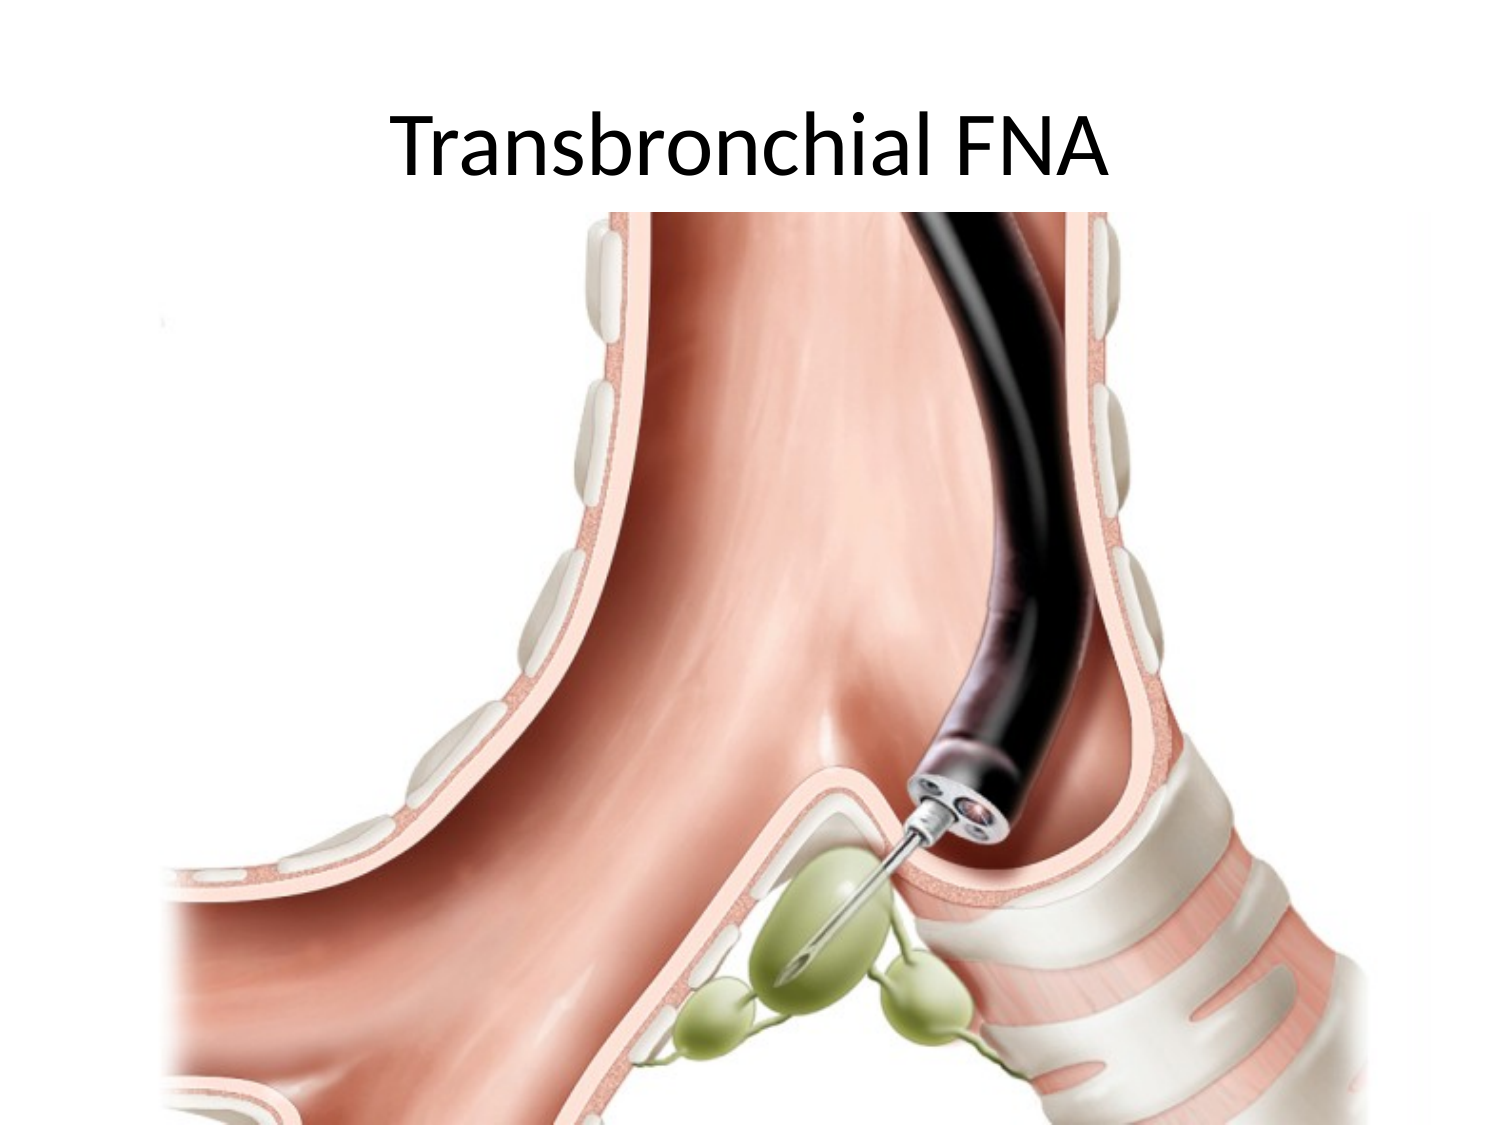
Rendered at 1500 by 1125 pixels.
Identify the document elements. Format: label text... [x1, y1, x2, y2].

title Transbronchial FNA [75, 45, 1425, 233]
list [99, 212, 1431, 1125]
